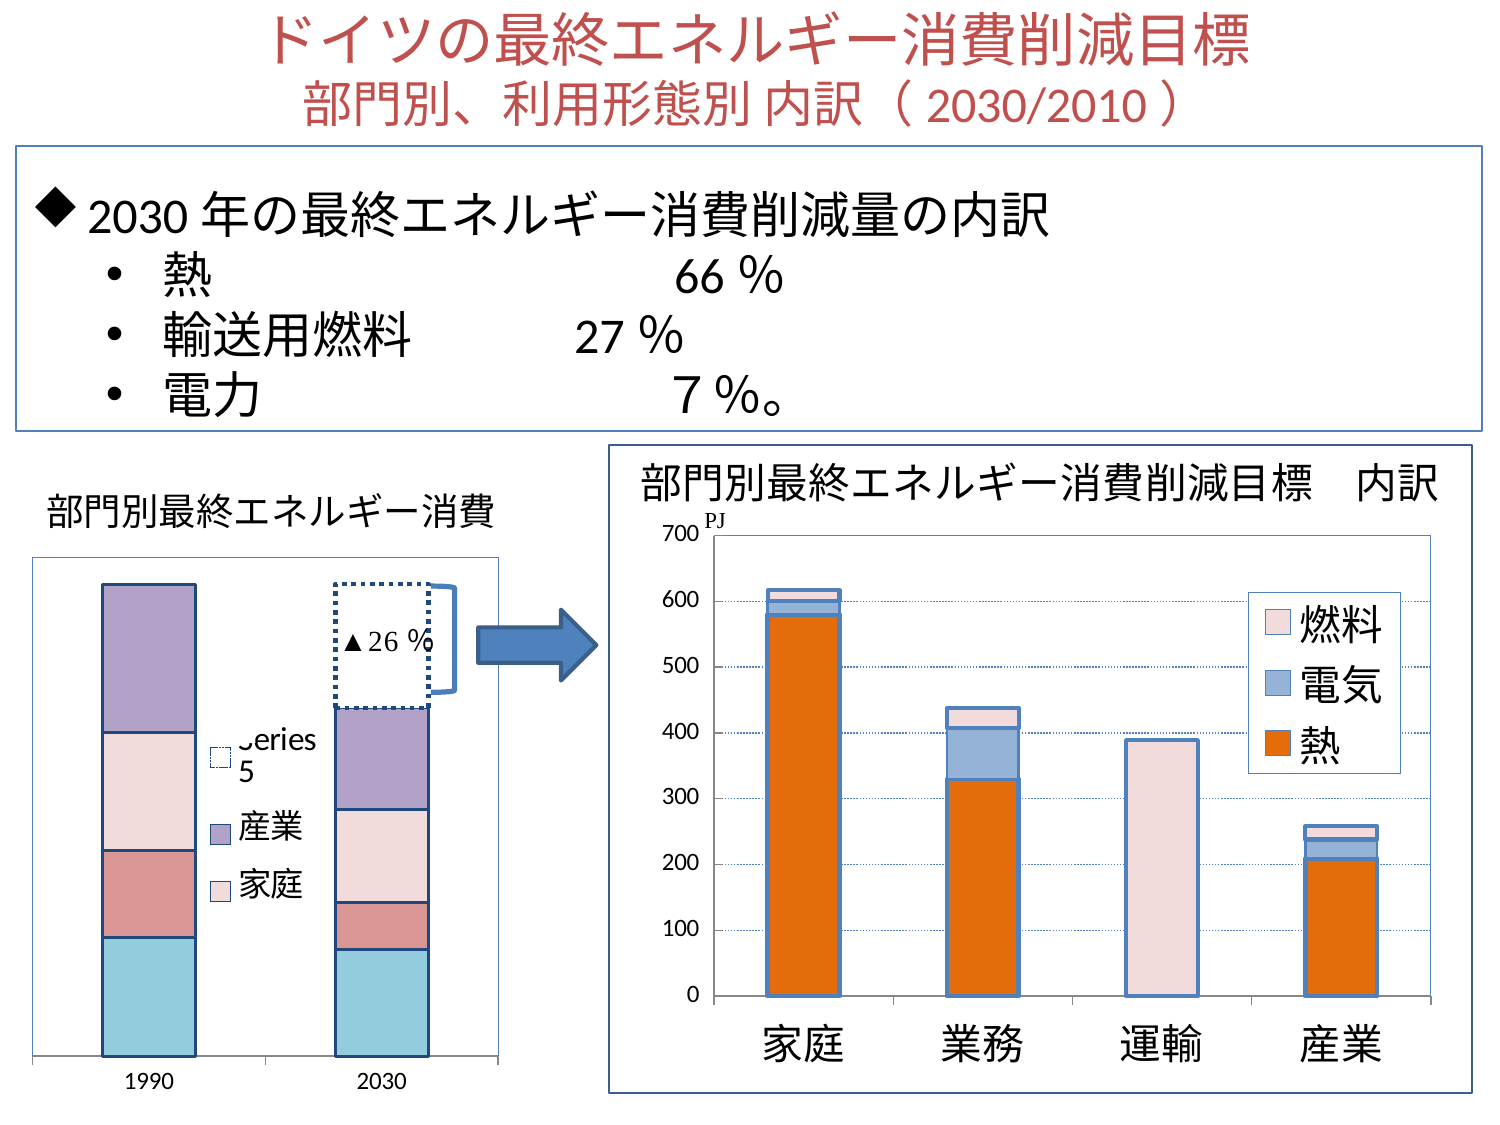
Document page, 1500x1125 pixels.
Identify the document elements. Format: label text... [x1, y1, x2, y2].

text_box [518, 607, 599, 683]
chart [23, 467, 514, 1107]
text_box 2030年の最終エネルギー消費削減量の内訳 熱 66％ 輸送用燃料 27％ 電力 ７％。 [16, 146, 1483, 431]
chart [608, 444, 1473, 1095]
text_box ドイツの最終エネルギー消費削減目標 部門別、利用形態別 内訳（2030/2010） [135, 0, 1376, 141]
